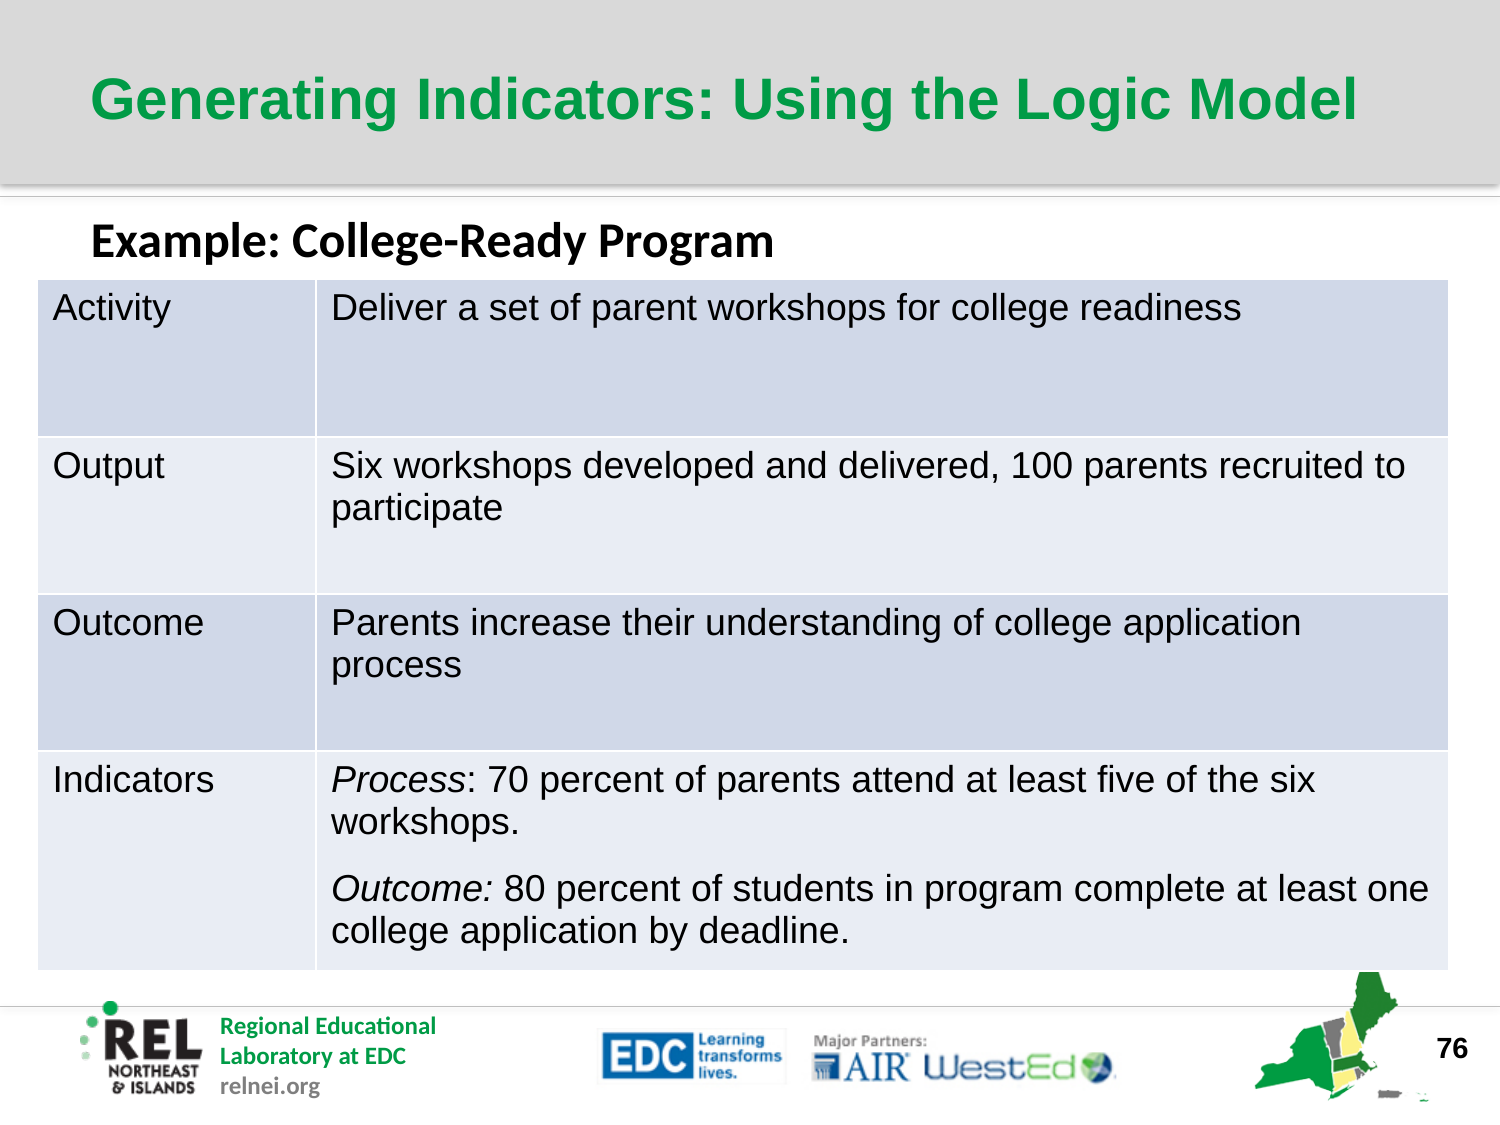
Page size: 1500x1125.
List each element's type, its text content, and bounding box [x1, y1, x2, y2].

picture [1245, 972, 1442, 1103]
table_cell Indicators [38, 752, 315, 970]
slide_number 76 [1392, 1017, 1484, 1077]
picture [594, 1028, 1138, 1091]
picture [80, 1001, 227, 1108]
text_box Example: College-Ready Program [76, 200, 791, 276]
table_header Activity [38, 280, 315, 436]
table_cell Six workshops developed and delivered, 100 parents recruited to participate [317, 438, 1448, 593]
table_cell Parents increase their understanding of college application process [317, 595, 1448, 750]
title Generating Indicators: Using the Logic Model [75, 26, 1425, 166]
table_cell Outcome [38, 595, 315, 750]
table_cell Process: 70 percent of parents attend at least five of the six workshops. Outcome: 80 percent of students in program complete at least one college application by deadline. [317, 752, 1448, 970]
table_cell Output [38, 438, 315, 593]
table_header Deliver a set of parent workshops for college readiness [317, 280, 1448, 436]
